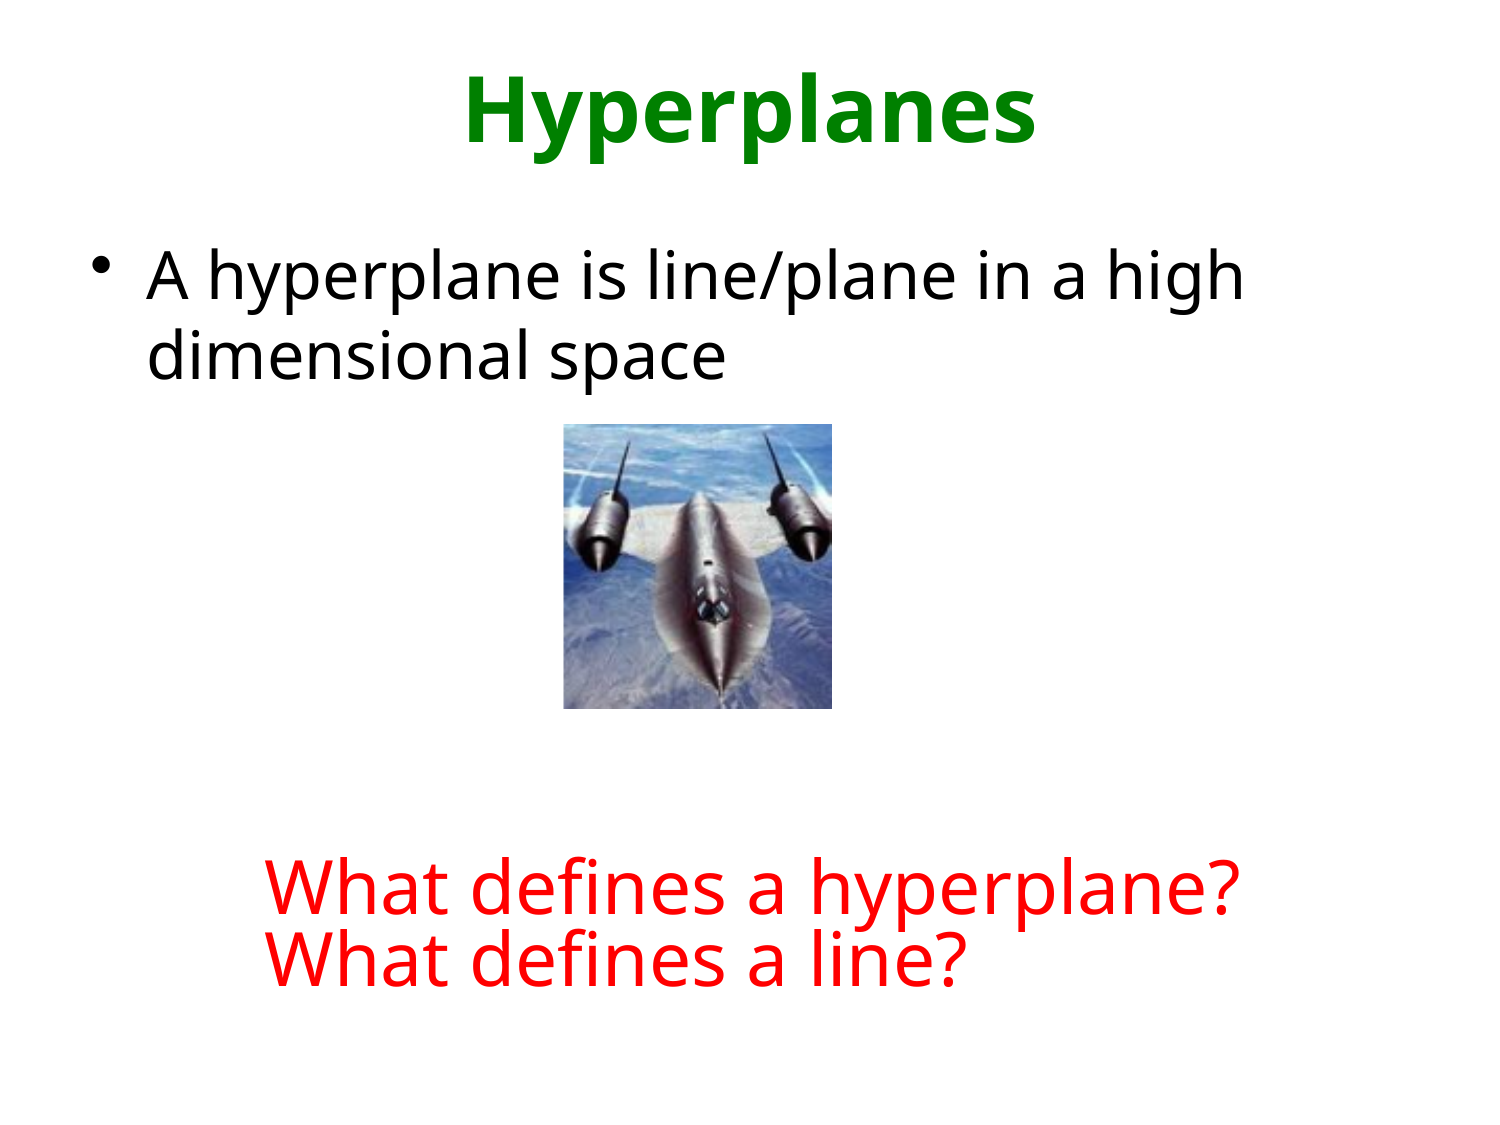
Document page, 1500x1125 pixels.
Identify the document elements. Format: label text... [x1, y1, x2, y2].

title Hyperplanes [74, 12, 1426, 201]
text_box What defines a hyperplane? What defines a line? [249, 849, 1275, 1009]
list A hyperplane is line/plane in a high dimensional space [74, 224, 1426, 426]
picture [562, 424, 832, 709]
